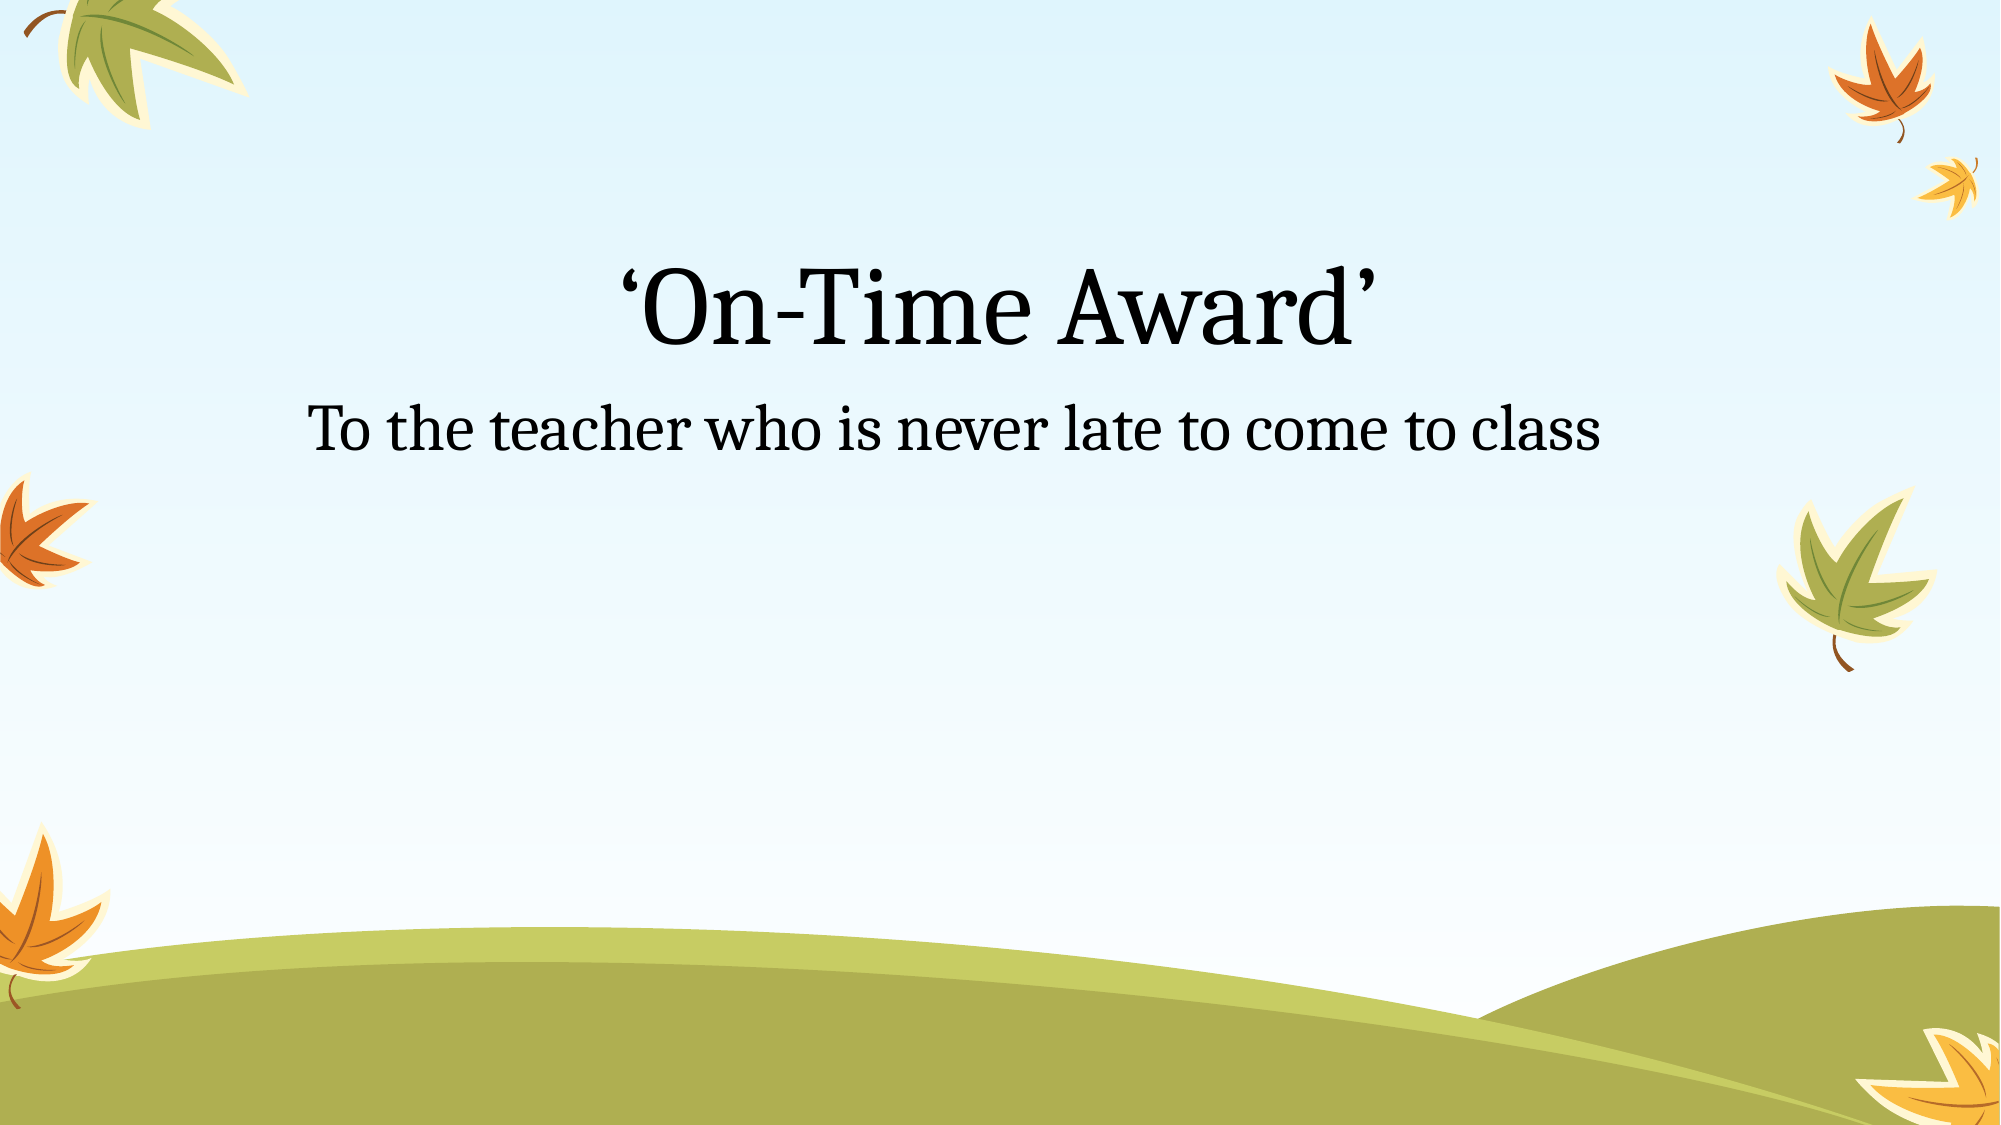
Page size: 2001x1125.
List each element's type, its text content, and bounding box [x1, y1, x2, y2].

title ‘On-Time Award’ [249, 173, 1749, 377]
text_box To the teacher who is never late to come to class [292, 376, 1706, 471]
